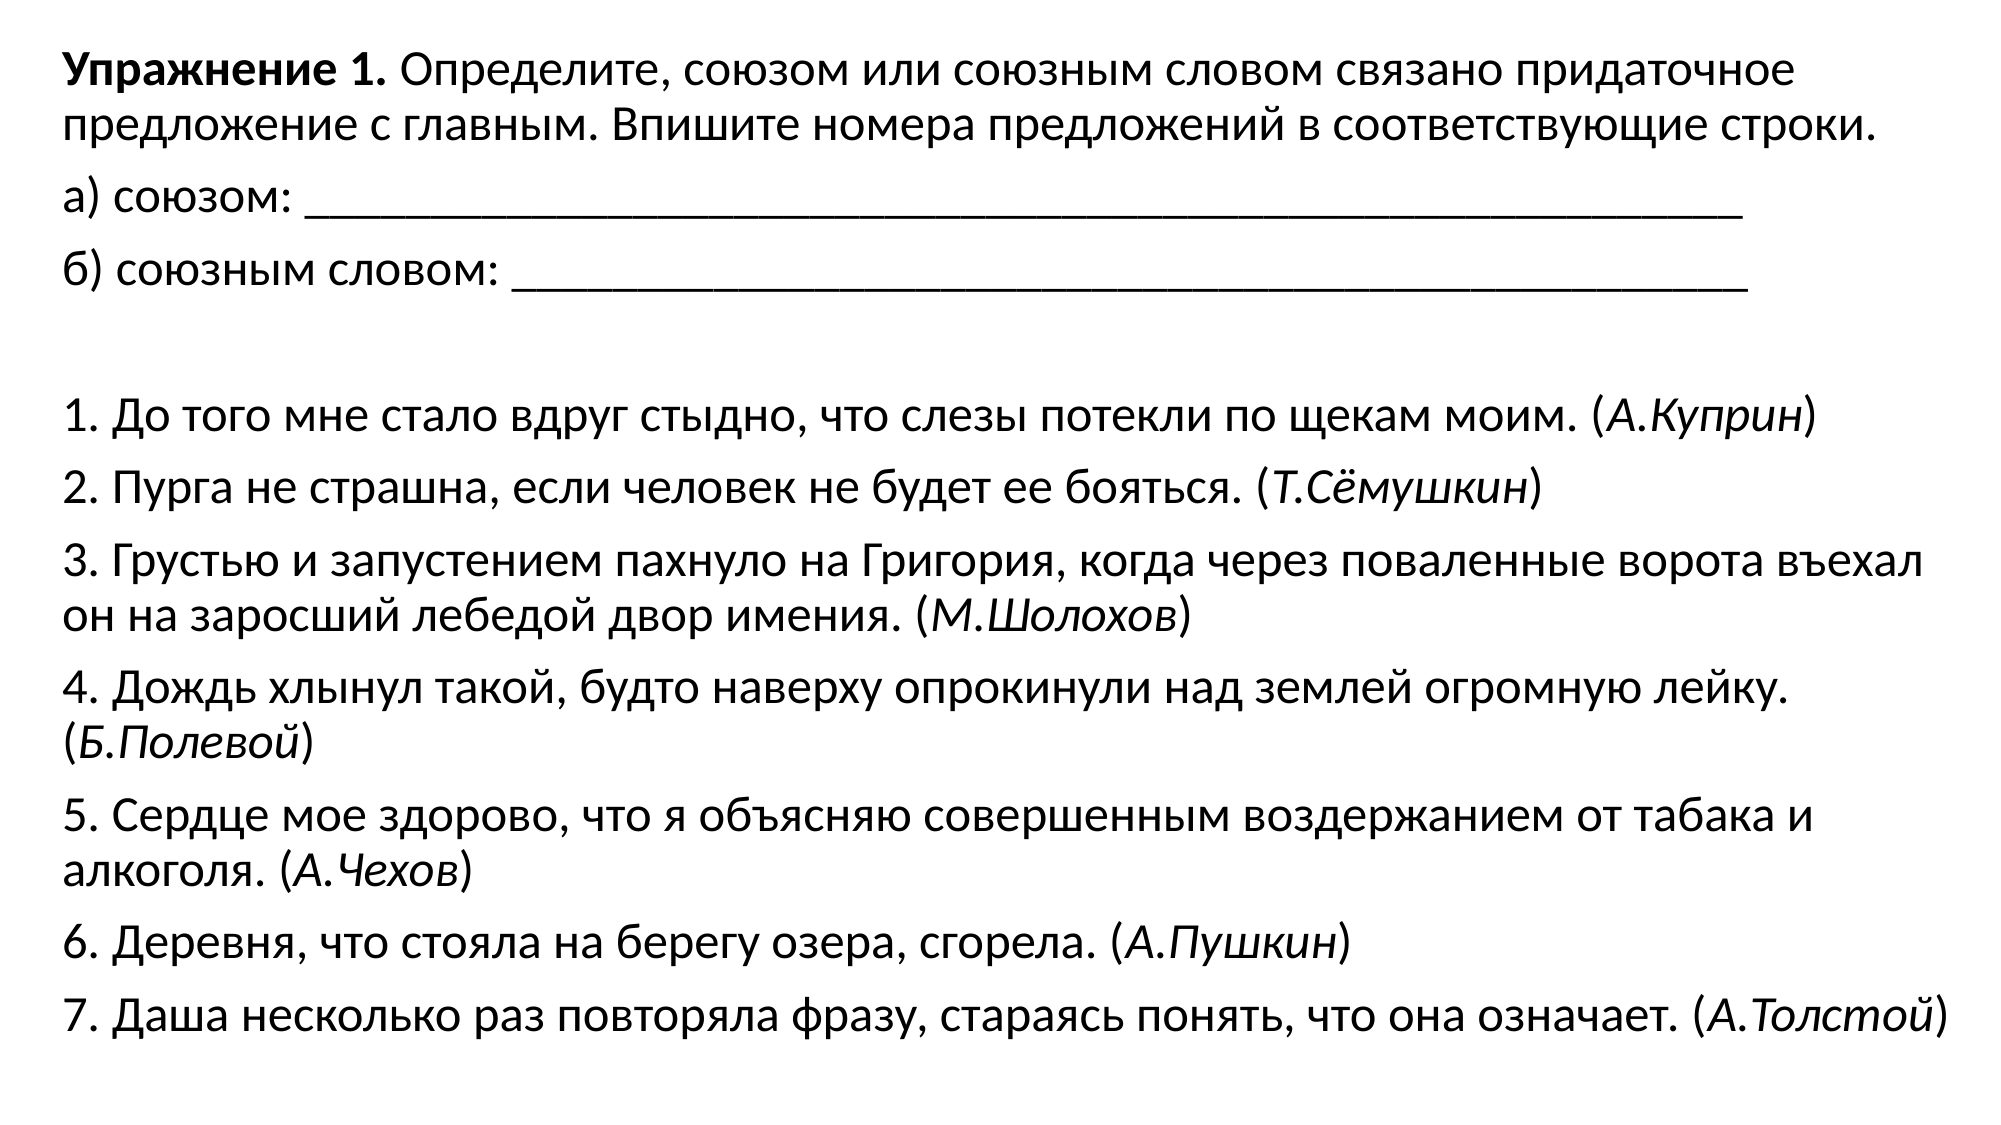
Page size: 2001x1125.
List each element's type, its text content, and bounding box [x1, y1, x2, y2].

list Упражнение 1. Определите, союзом или союзным словом связано придаточное предложение с главным. Впишите номера предложений в соответствующие строки. а) союзом: _________________________________________________________ б) союзным словом: _________________________________________________ 1. До того мне стало вдруг стыдно, что слезы потекли по щекам моим. (А.Куприн) 2. Пурга не страшна, если человек не будет ее бояться. (Т.Сёмушкин) 3. Грустью и запустением пахнуло на Григория, когда через поваленные ворота въехал он на заросший лебедой двор имения. (М.Шолохов) 4. Дождь хлынул такой, будто наверху опрокинули над землей огромную лейку. (Б.Полевой) 5. Сердце мое здорово, что я объясняю совершенным воздержанием от табака и алкоголя. (А.Чехов) 6. Деревня, что стояла на берегу озера, сгорела. (А.Пушкин) 7. Даша несколько раз повторяла фразу, стараясь понять, что она означает. (А.Толстой) [47, 34, 1985, 1112]
